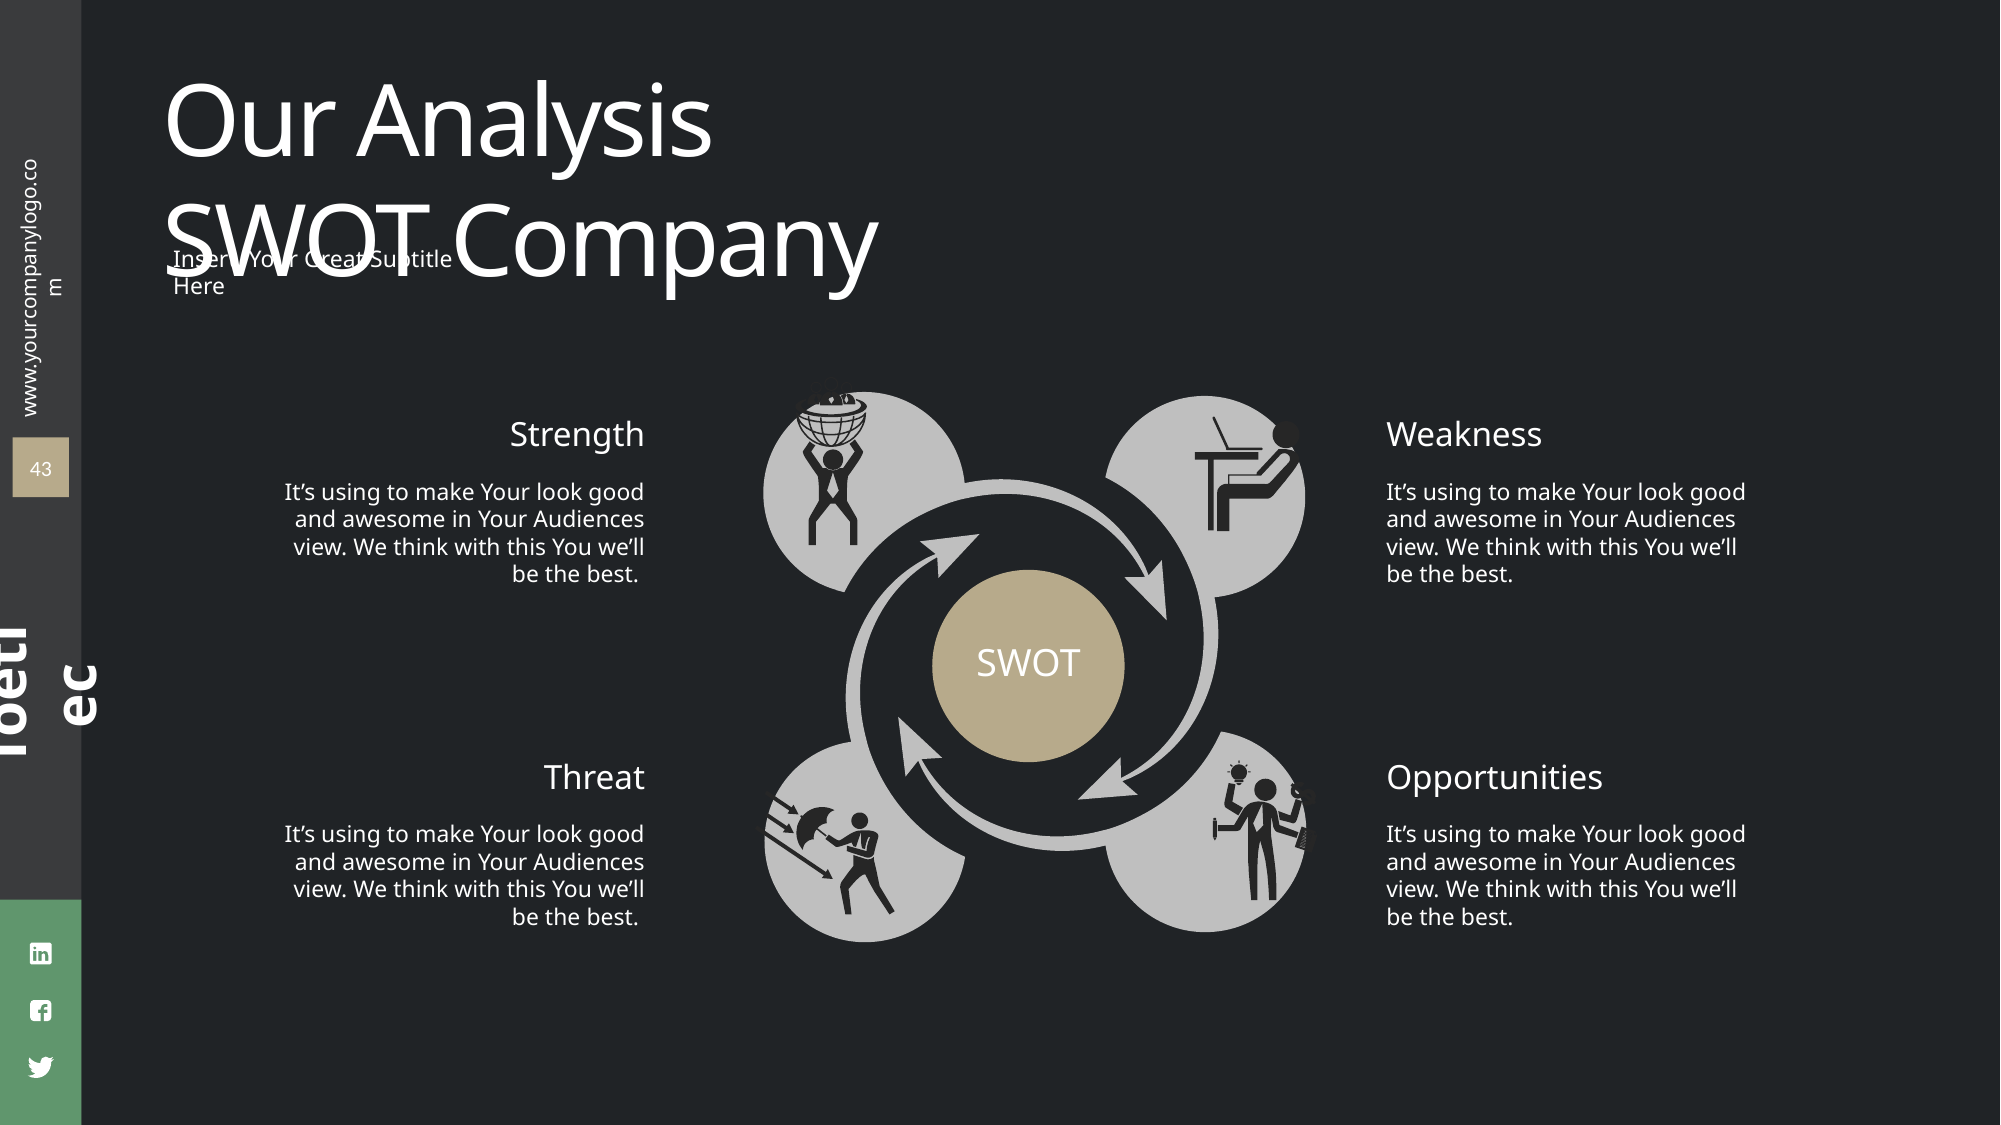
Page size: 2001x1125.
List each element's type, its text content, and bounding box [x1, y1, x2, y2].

text_box It’s using to make Your look good and awesome in Your Audiences view. We think with this You we’ll be the best. [1371, 469, 1778, 595]
text_box Threat [363, 748, 660, 804]
text_box It’s using to make Your look good and awesome in Your Audiences view. We think with this You we’ll be the best. [254, 812, 660, 938]
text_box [762, 391, 1309, 945]
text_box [1194, 416, 1300, 532]
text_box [1212, 760, 1318, 901]
text_box It’s using to make Your look good and awesome in Your Audiences view. We think with this You we’ll be the best. [254, 469, 660, 595]
text_box It’s using to make Your look good and awesome in Your Audiences view. We think with this You we’ll be the best. [1371, 812, 1778, 938]
text_box Insert Your Great Subtitle Here [158, 237, 512, 307]
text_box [795, 377, 867, 546]
text_box Weakness [1371, 405, 1669, 461]
slide_number 43 [12, 437, 69, 498]
text_box Our Analysis SWOT Company [147, 116, 1015, 236]
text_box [754, 790, 895, 915]
text_box Strength [363, 405, 660, 461]
text_box Opportunities [1371, 748, 1669, 804]
